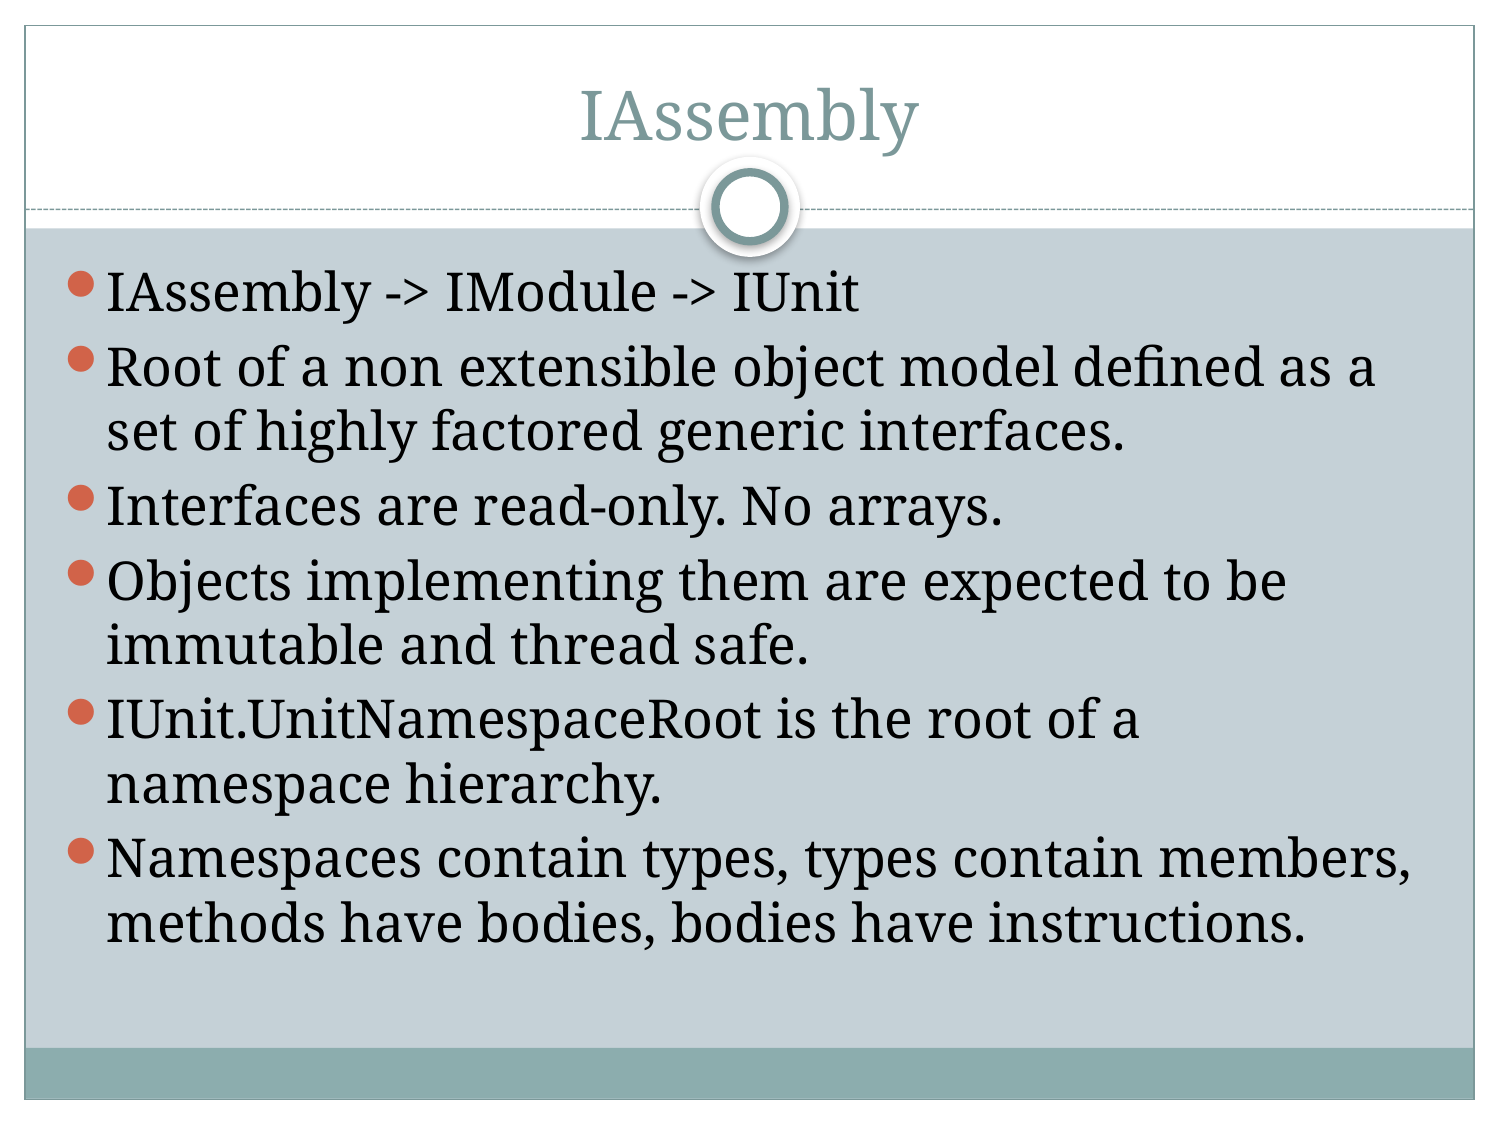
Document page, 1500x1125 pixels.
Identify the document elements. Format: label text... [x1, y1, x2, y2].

list IAssembly -> IModule -> IUnit Root of a non extensible object model defined as a set of highly factored generic interfaces. Interfaces are read-only. No arrays. Objects implementing them are expected to be immutable and thread safe. IUnit.UnitNamespaceRoot is the root of a namespace hierarchy. Namespaces contain types, types contain members, methods have bodies, bodies have instructions. [49, 250, 1445, 1001]
title IAssembly [49, 37, 1450, 162]
